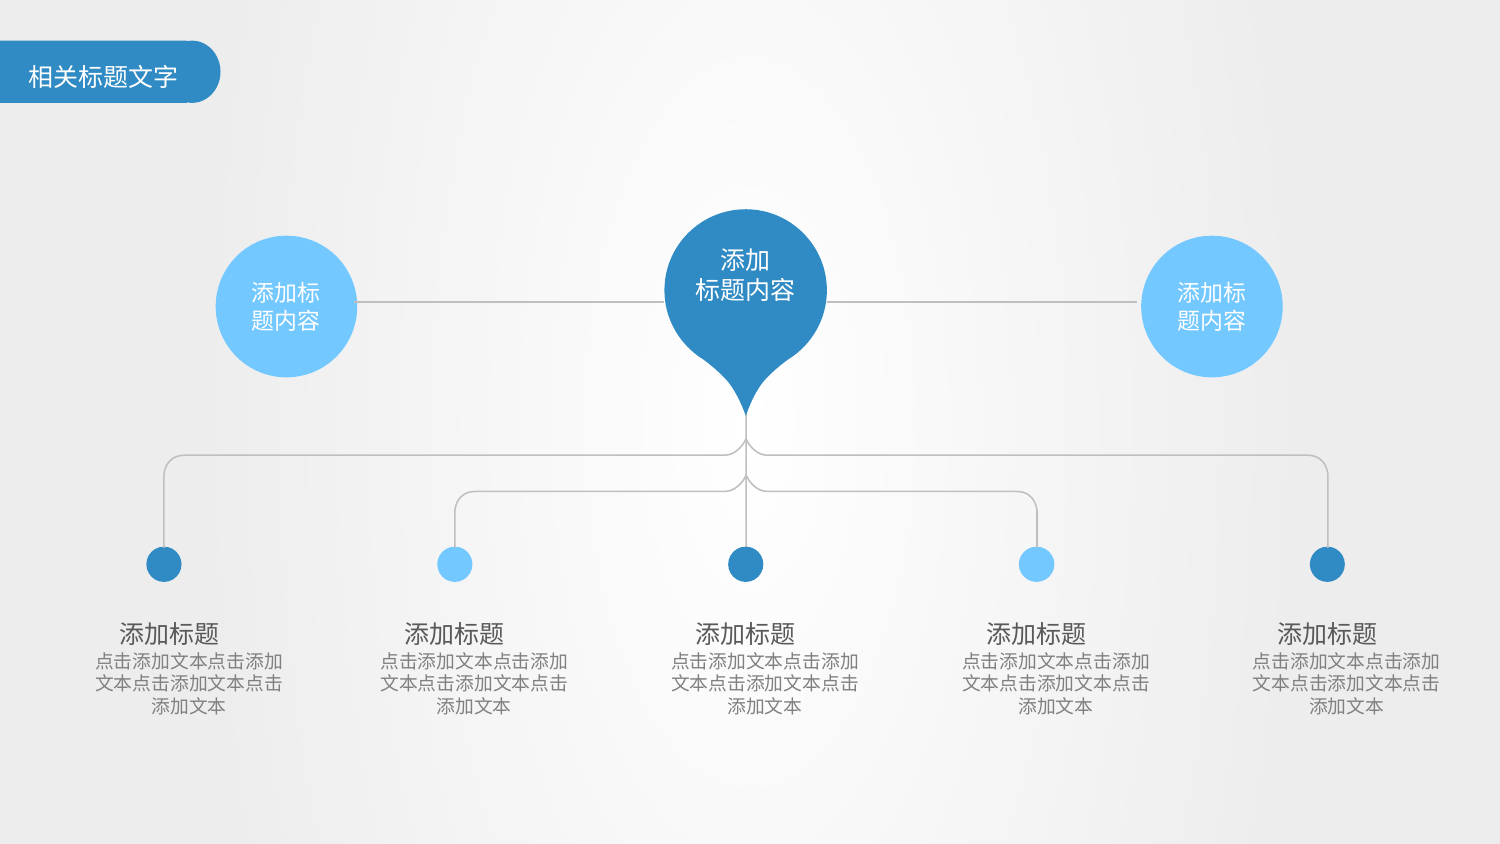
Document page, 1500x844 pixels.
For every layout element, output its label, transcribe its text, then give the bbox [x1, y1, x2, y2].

text_box 点击添加文本点击添加文本点击添加文本点击添加文本 [361, 643, 587, 723]
text_box [435, 544, 475, 585]
text_box 添加标题 [935, 597, 1138, 654]
text_box 添加 标题内容 [662, 207, 829, 419]
text_box 添加标题 [644, 597, 847, 654]
text_box [144, 544, 184, 585]
text_box [1016, 544, 1057, 585]
text_box [746, 474, 1038, 548]
text_box 点击添加文本点击添加文本点击添加文本点击添加文本 [1234, 643, 1459, 723]
text_box 添加标题 [68, 597, 271, 654]
text_box [726, 544, 766, 585]
text_box 添加标题 [1226, 597, 1429, 654]
text_box [454, 474, 746, 548]
text_box [163, 438, 746, 548]
text_box [1307, 544, 1347, 585]
text_box 添加标题内容 [213, 233, 360, 380]
picture [0, 0, 1500, 844]
text_box 点击添加文本点击添加文本点击添加文本点击添加文本 [652, 643, 877, 723]
text_box 点击添加文本点击添加文本点击添加文本点击添加文本 [76, 643, 302, 723]
text_box [746, 438, 1328, 548]
text_box 点击添加文本点击添加文本点击添加文本点击添加文本 [943, 643, 1168, 723]
text_box 添加标题内容 [1139, 233, 1285, 380]
text_box 添加标题 [353, 597, 556, 654]
